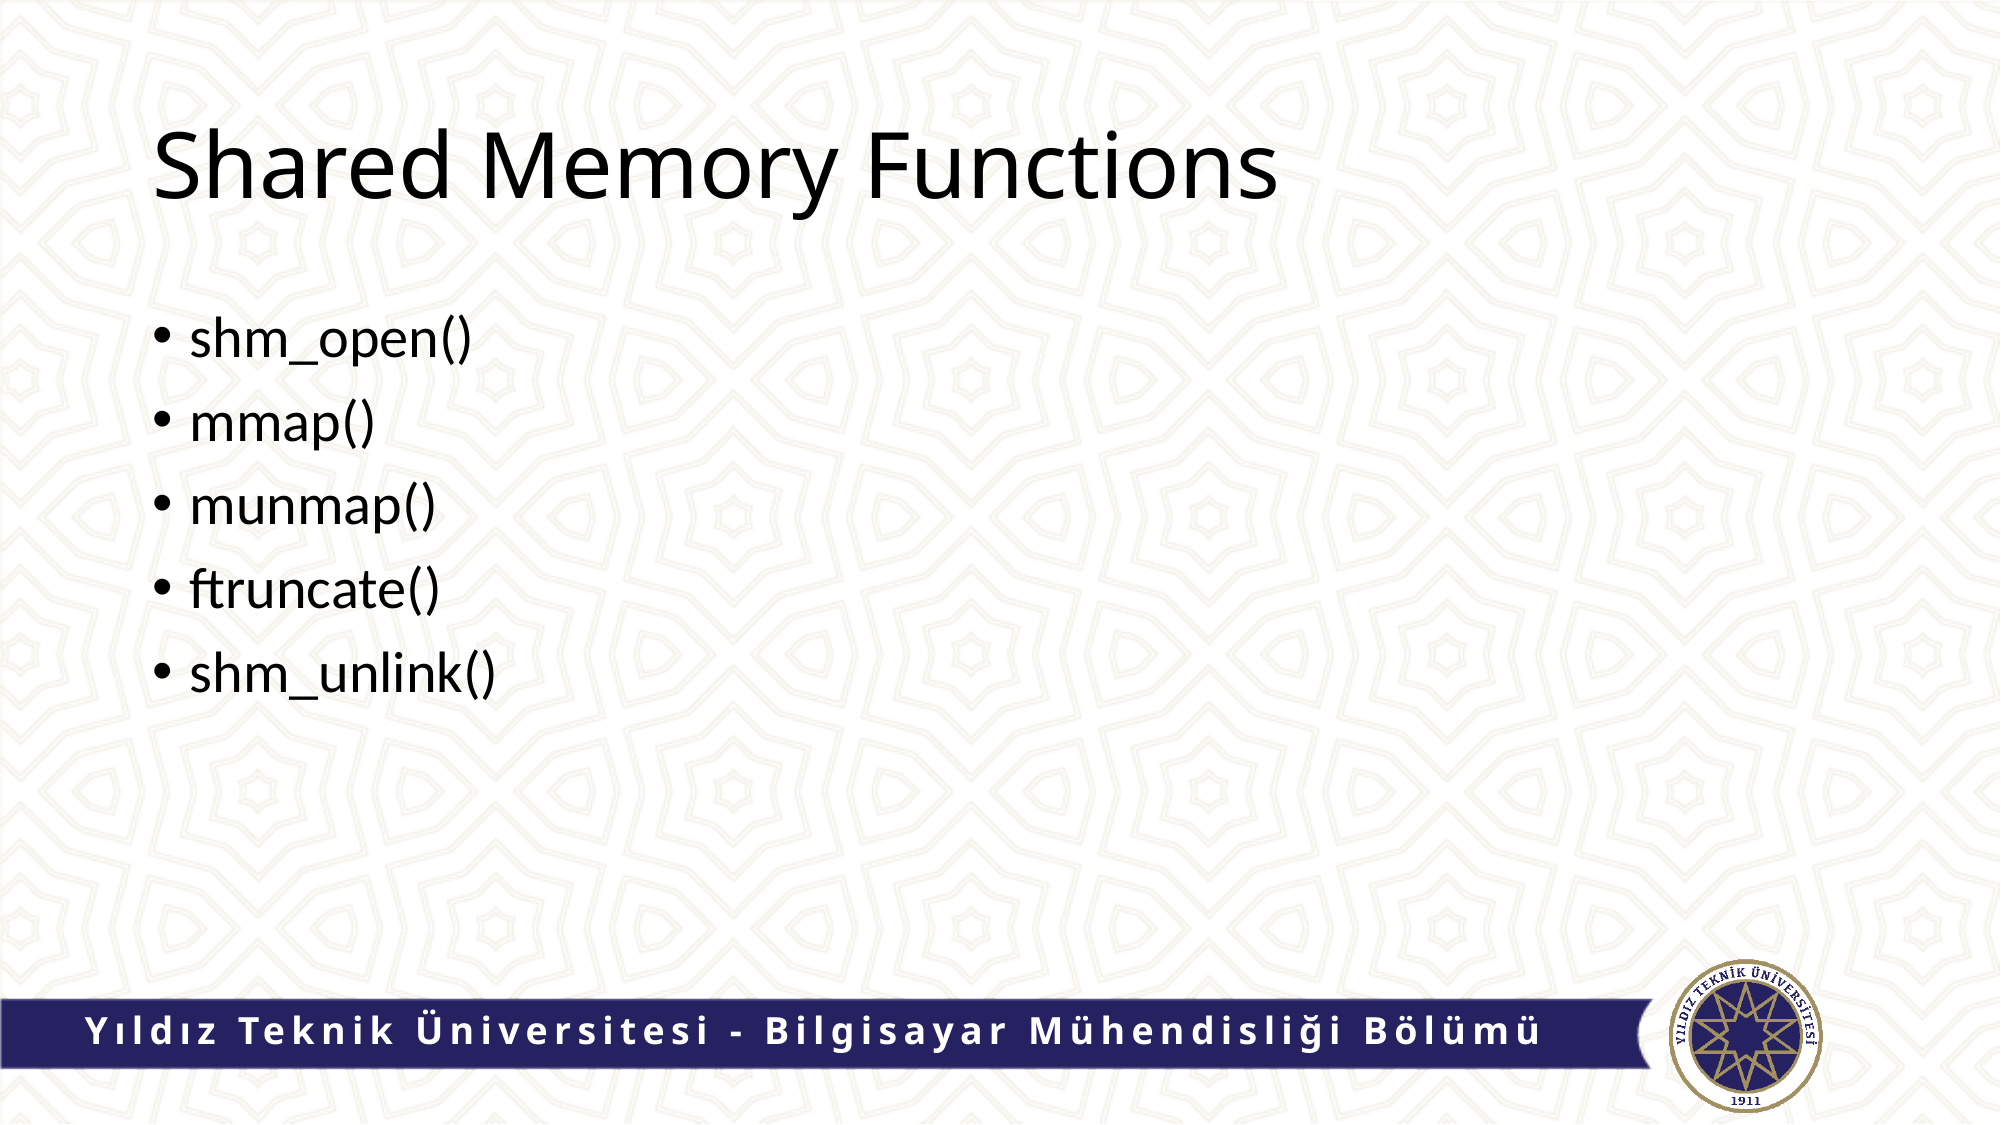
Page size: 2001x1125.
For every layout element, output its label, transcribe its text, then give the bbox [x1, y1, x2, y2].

picture [0, 0, 2000, 1125]
footer Yıldız Teknik Üniversitesi - Bilgisayar Mühendisliği Bölümü [0, 997, 1628, 1069]
title Shared Memory Functions [137, 59, 1863, 278]
list shm_open() mmap() munmap() ftruncate() shm_unlink() [137, 299, 1863, 982]
